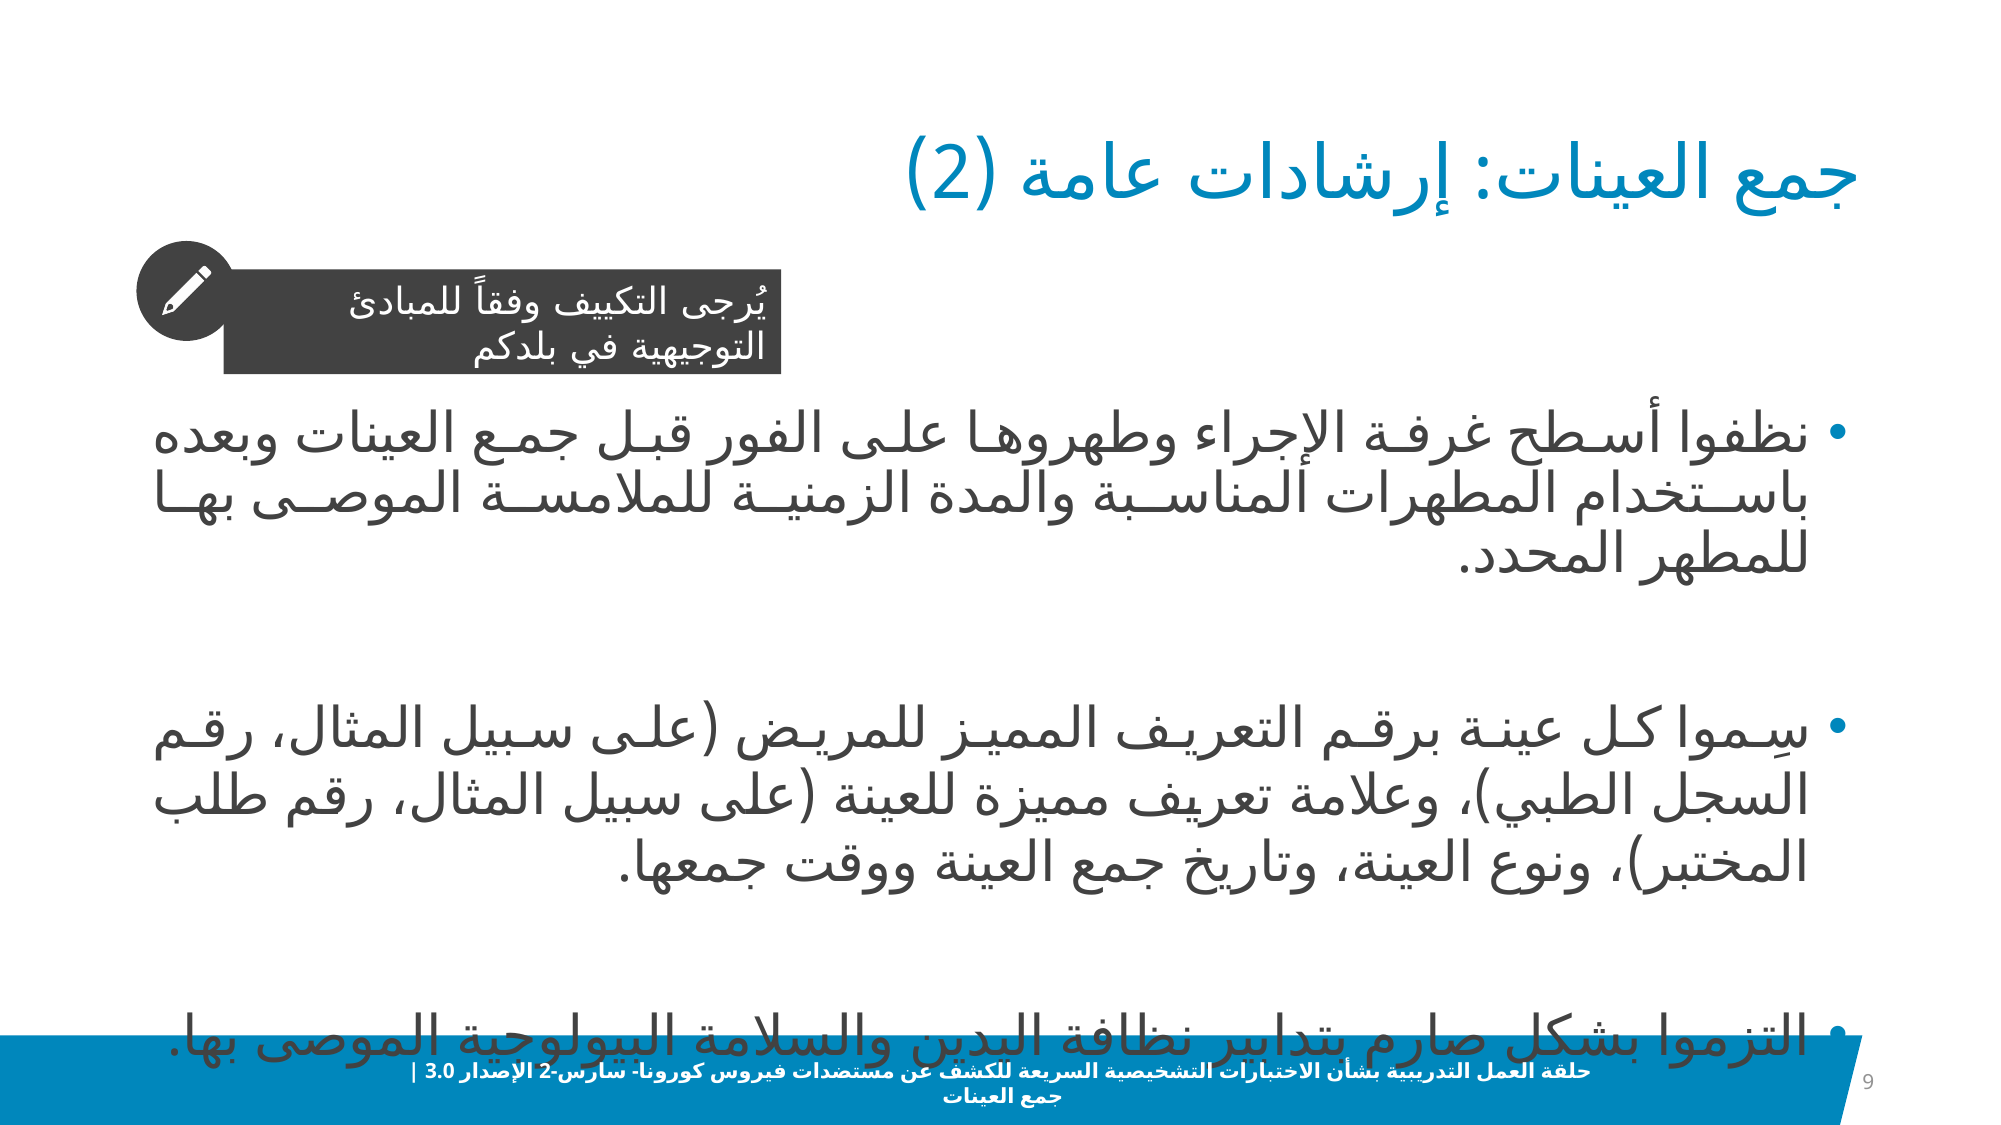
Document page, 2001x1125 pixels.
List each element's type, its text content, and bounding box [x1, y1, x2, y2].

title جمع العينات: إرشادات عامة (2) [137, 59, 1863, 215]
slide_number 9 [1862, 1035, 1947, 1125]
footer حلقة العمل التدريبية بشأن الاختبارات التشخيصية السريعة للكشف عن مستضدات فيروس كورونا- سارس-2 الإصدار 3.0 | جمع العينات [399, 1041, 1600, 1124]
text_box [137, 241, 782, 340]
list نظفوا أسطح غرفة الإجراء وطهروها على الفور قبل جمع العينات وبعده باستخدام المطهرات المناسبة والمدة الزمنية للملامسة الموصى بها للمطهر المحدد. سِموا كل عينة برقم التعريف المميز للمريض (على سبيل المثال، رقم السجل الطبي)، وعلامة تعريف مميزة للعينة (على سبيل المثال، رقم طلب المختبر)، ونوع العينة، وتاريخ جمع العينة ووقت جمعها. التزموا بشكل صارم بتدابير نظافة اليدين والسلامة البيولوجية الموصى بها. [137, 396, 1863, 1125]
